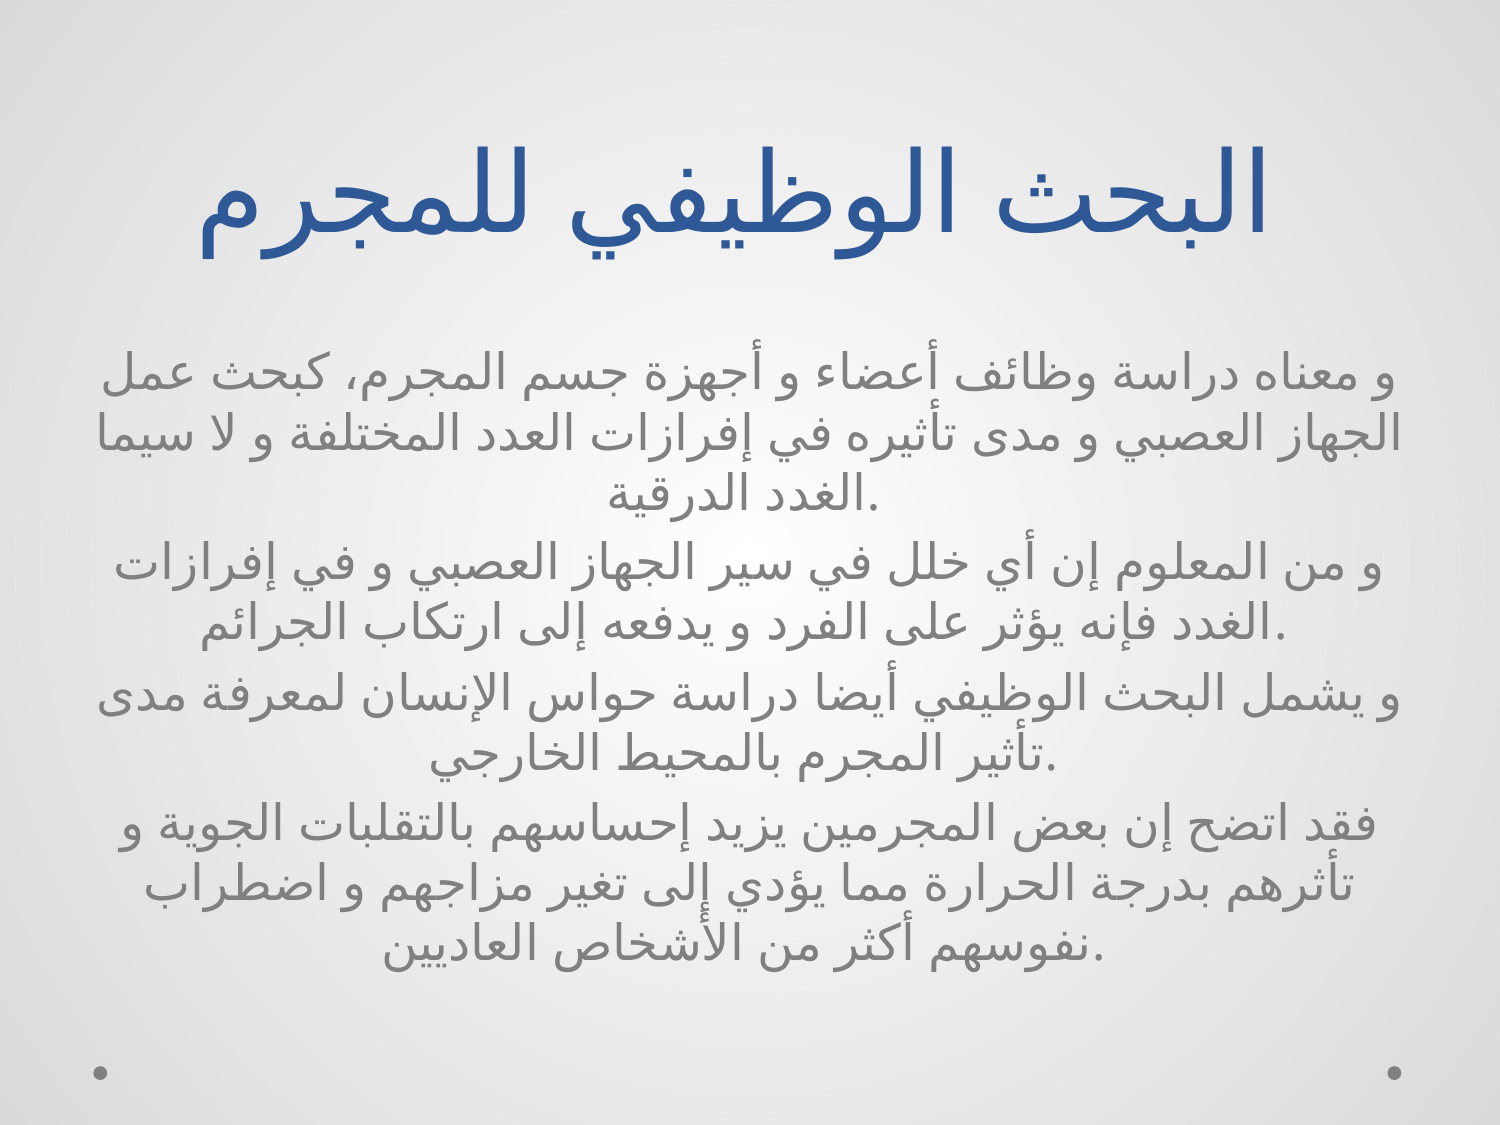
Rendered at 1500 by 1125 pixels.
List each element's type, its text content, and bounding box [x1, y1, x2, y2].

list و معناه دراسة وظائف أعضاء و أجهزة جسم المجرم، كبحث عمل الجهاز العصبي و مدى تأثيره في إفرازات العدد المختلفة و لا سيما الغدد الدرقية. و من المعلوم إن أي خلل في سير الجهاز العصبي و في إفرازات الغدد فإنه يؤثر على الفرد و يدفعه إلى ارتكاب الجرائم. و يشمل البحث الوظيفي أيضا دراسة حواس الإنسان لمعرفة مدى تأثير المجرم بالمحيط الخارجي. فقد اتضح إن بعض المجرمين يزيد إحساسهم بالتقلبات الجوية و تأثرهم بدرجة الحرارة مما يؤدي إلى تغير مزاجهم و اضطراب نفوسهم أكثر من الأشخاص العاديين. [75, 262, 1425, 1005]
title البحث الوظيفي للمجرم [75, 0, 1425, 262]
